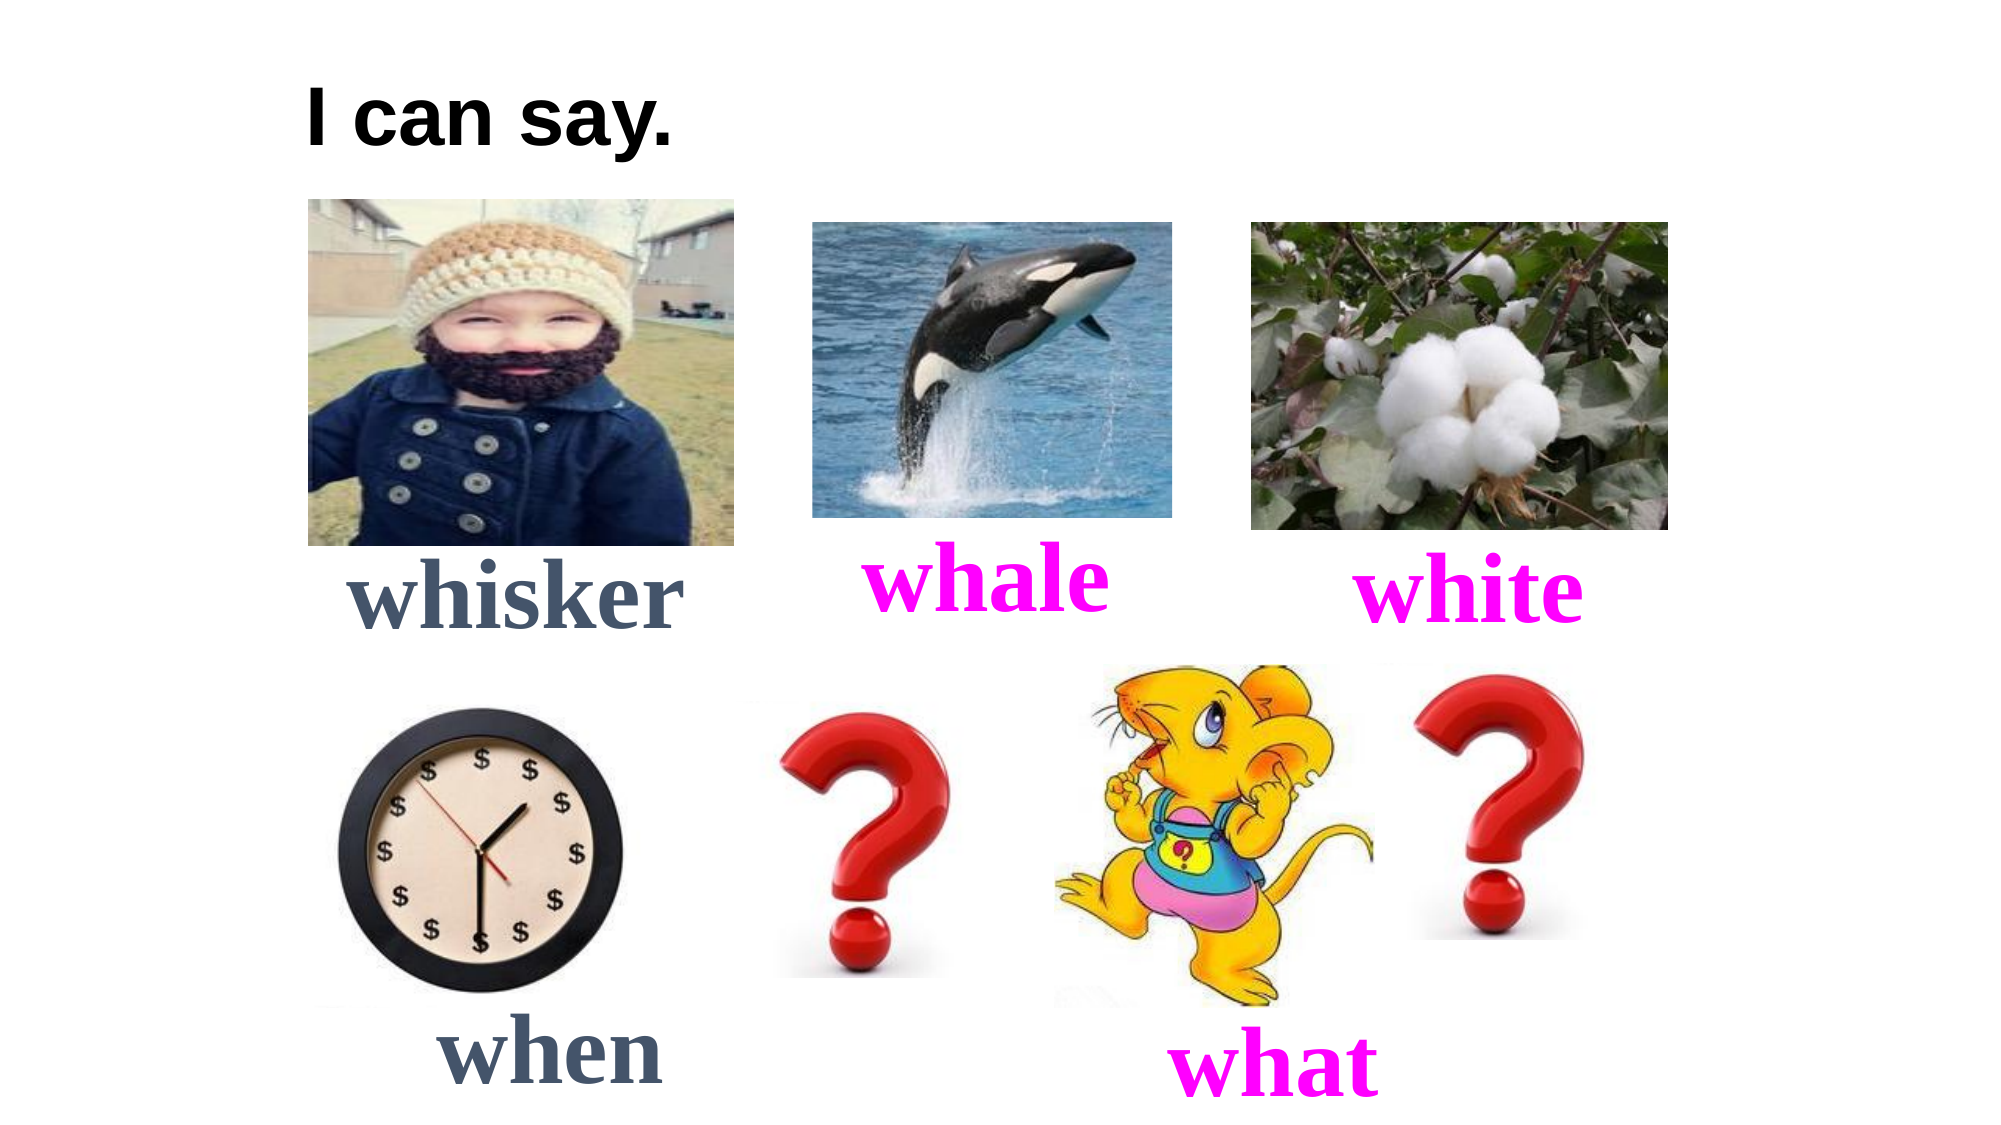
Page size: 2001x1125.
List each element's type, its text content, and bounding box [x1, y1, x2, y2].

picture [1250, 222, 1668, 530]
picture [812, 222, 1173, 518]
picture [314, 680, 656, 1008]
text_box what [1152, 988, 1411, 1124]
text_box whisker [332, 521, 758, 656]
picture [736, 701, 985, 978]
text_box whale [846, 503, 1201, 639]
text_box when [421, 976, 776, 1111]
text_box white [1337, 515, 1692, 651]
picture [1054, 663, 1619, 1008]
text_box I can say. [291, 54, 776, 170]
picture [308, 199, 734, 546]
